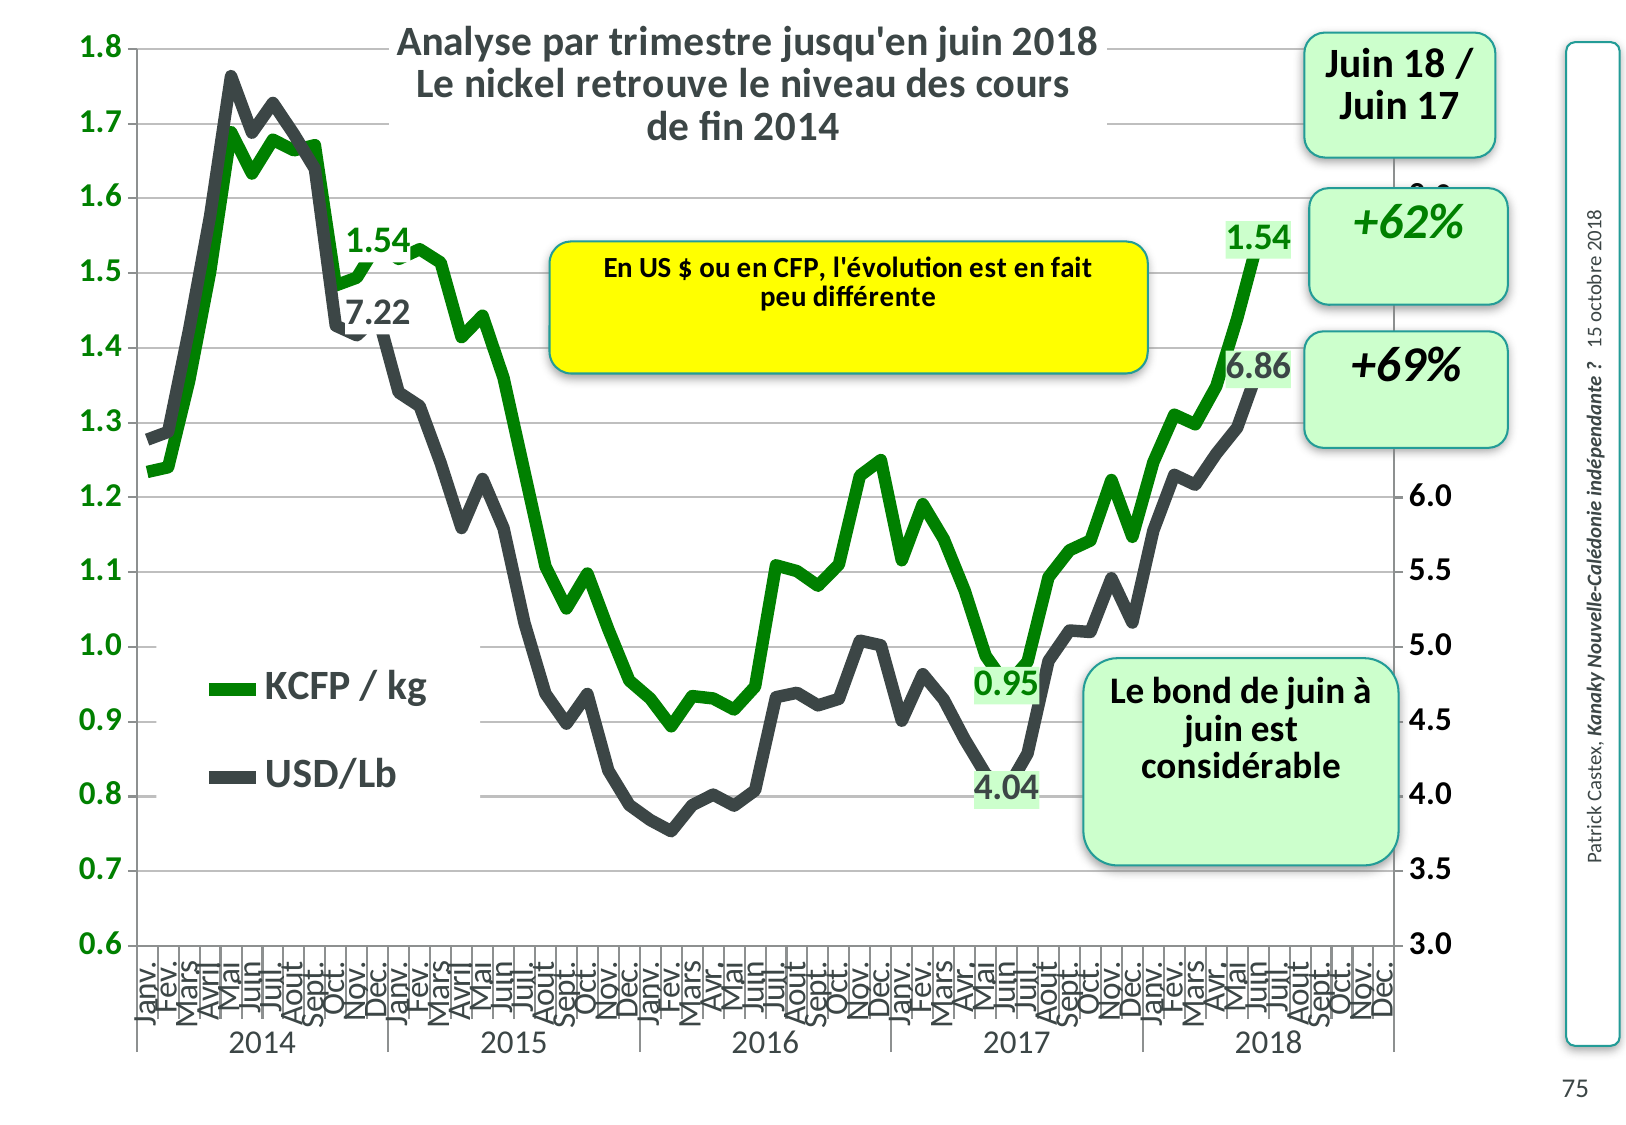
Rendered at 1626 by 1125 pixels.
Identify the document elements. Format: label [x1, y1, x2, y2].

chart [20, 11, 1520, 1101]
